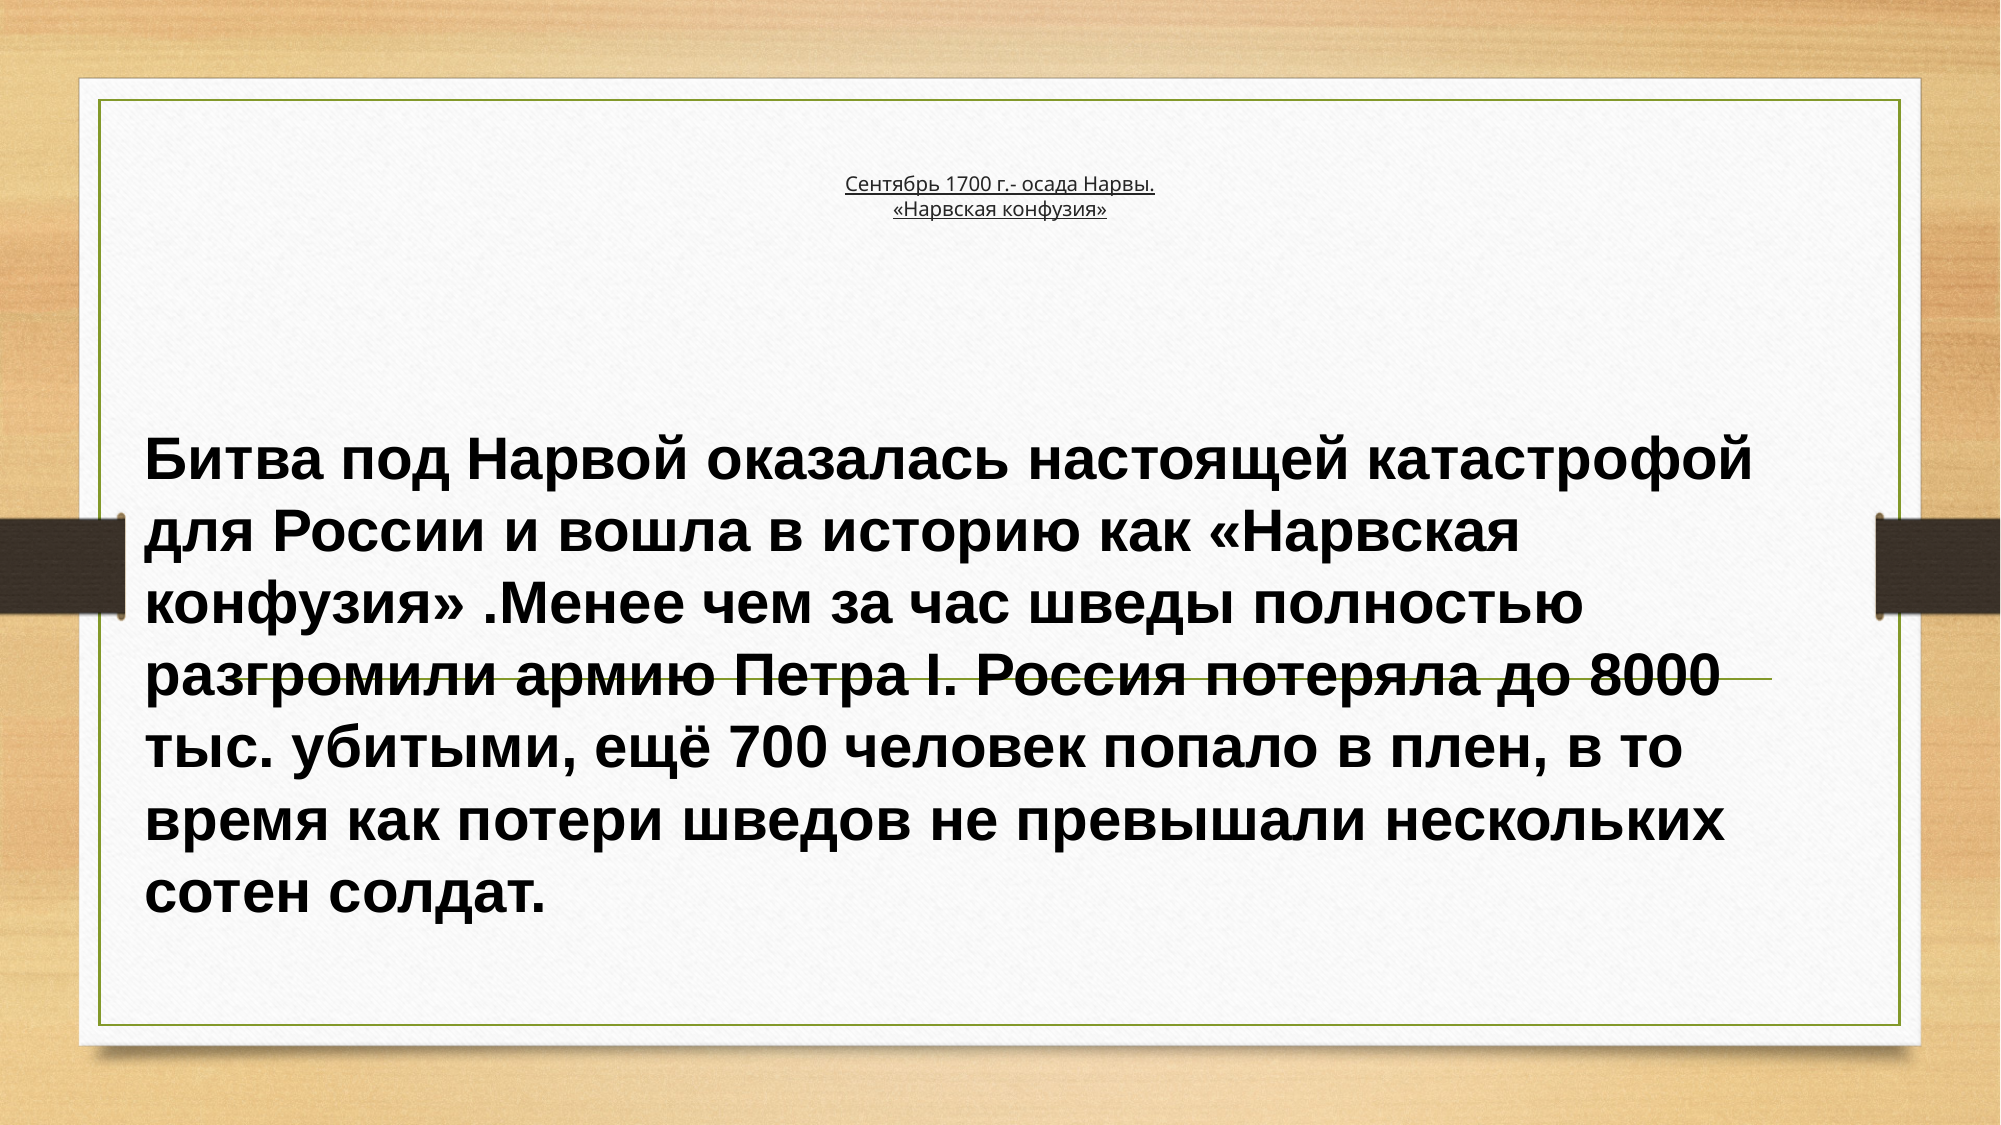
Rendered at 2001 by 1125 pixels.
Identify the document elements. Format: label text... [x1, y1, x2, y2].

list Битва под Нарвой оказалась настоящей катастрофой для России и вошла в историю как «Нарвская конфузия» .Менее чем за час шведы полностью разгромили армию Петра I. Россия потеряла до 8000 тыс. убитыми, ещё 700 человек попало в плен, в то время как потери шведов не превышали нескольких сотен солдат. [129, 411, 1875, 978]
title Сентябрь 1700 г.- осада Нарвы. «Нарвская конфузия» [106, 129, 1894, 255]
picture [0, 0, 2001, 1125]
